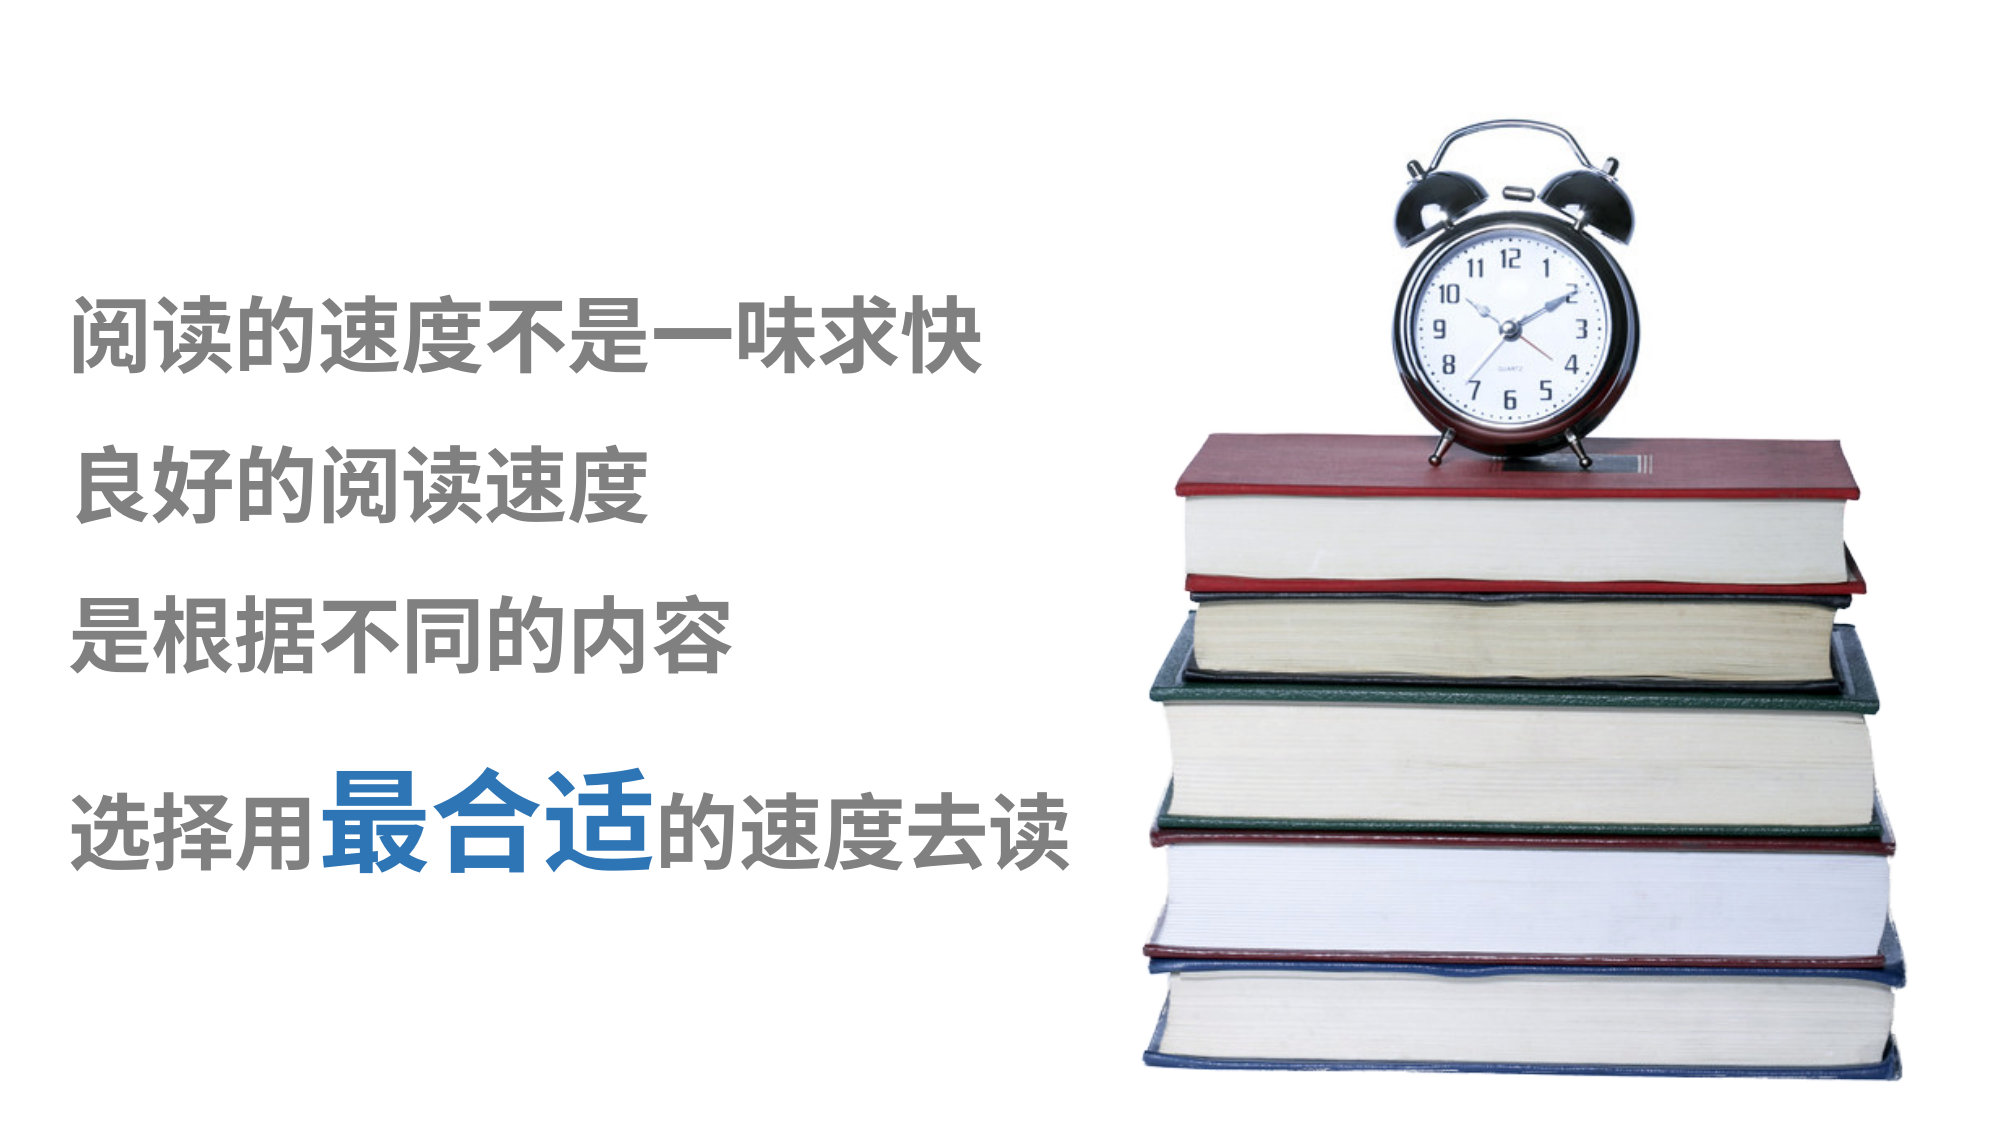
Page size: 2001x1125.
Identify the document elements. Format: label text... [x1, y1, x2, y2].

text_box 阅读的速度不是一味求快 良好的阅读速度 是根据不同的内容 选择用最合适的速度去读 [53, 226, 976, 894]
picture [976, 0, 1959, 1125]
